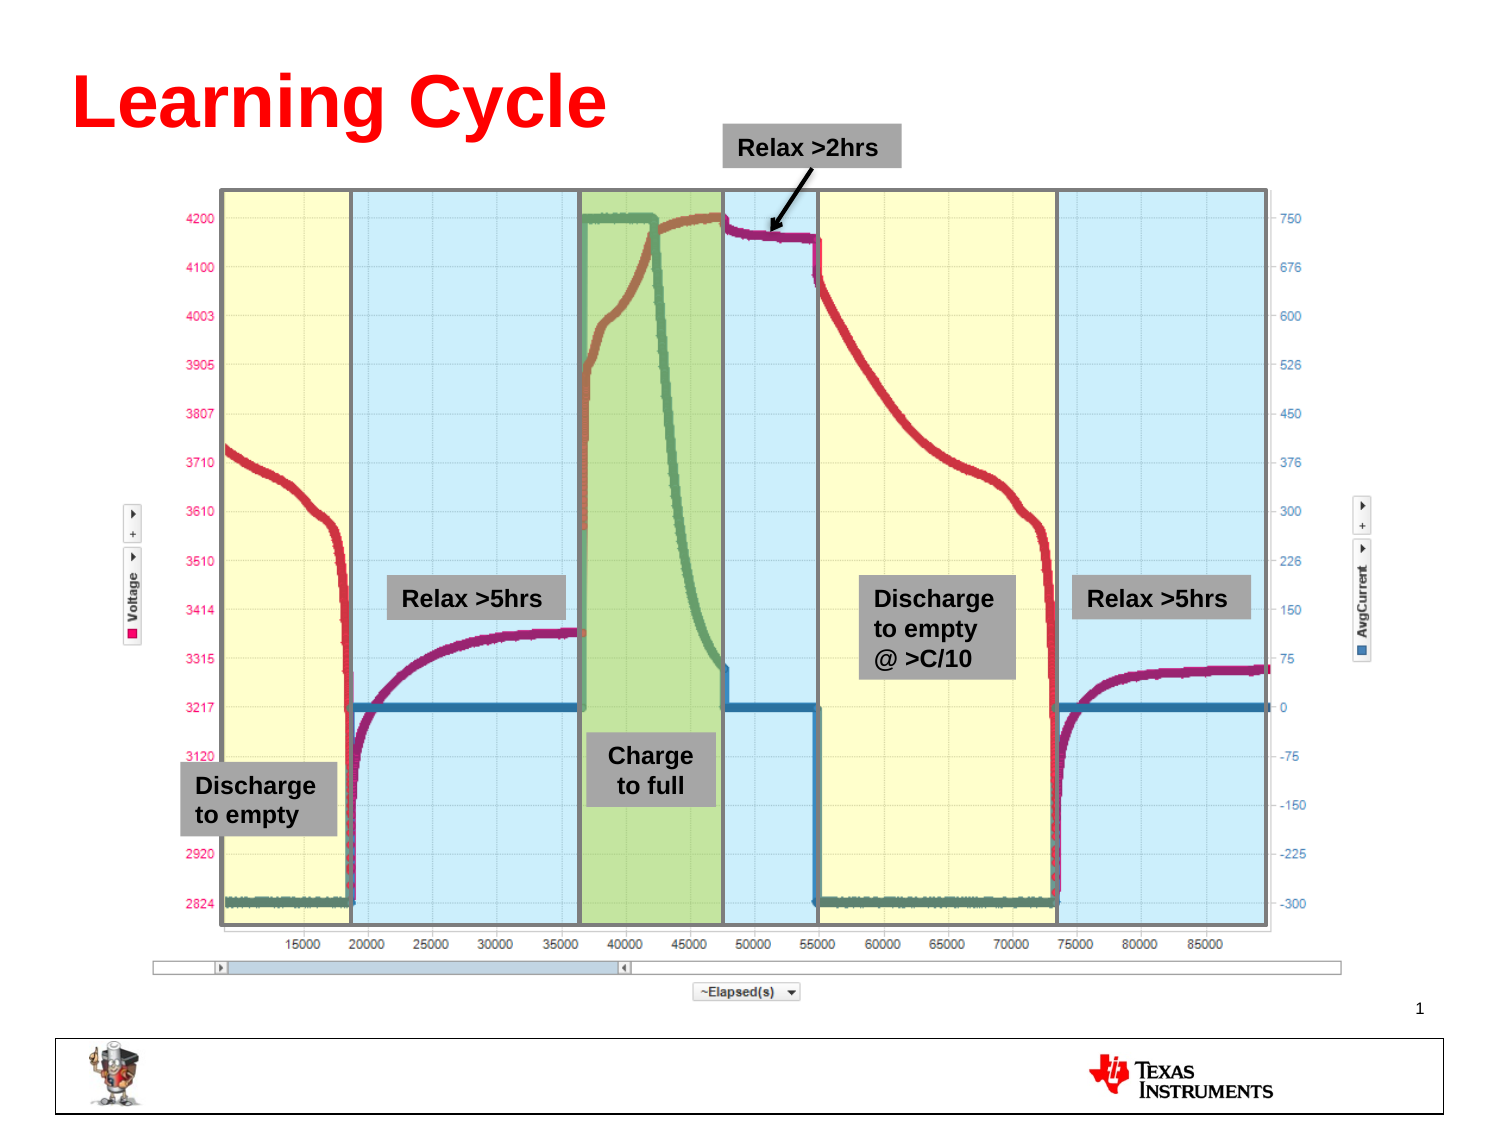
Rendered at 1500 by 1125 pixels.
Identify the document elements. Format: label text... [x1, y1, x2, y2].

picture [117, 190, 1381, 1006]
picture [89, 1041, 146, 1107]
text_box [770, 168, 813, 232]
picture [1087, 1052, 1274, 1099]
title Learning Cycle [56, 0, 1444, 196]
text_box Relax >2hrs [722, 123, 902, 169]
slide_number 1 [1089, 990, 1440, 1025]
